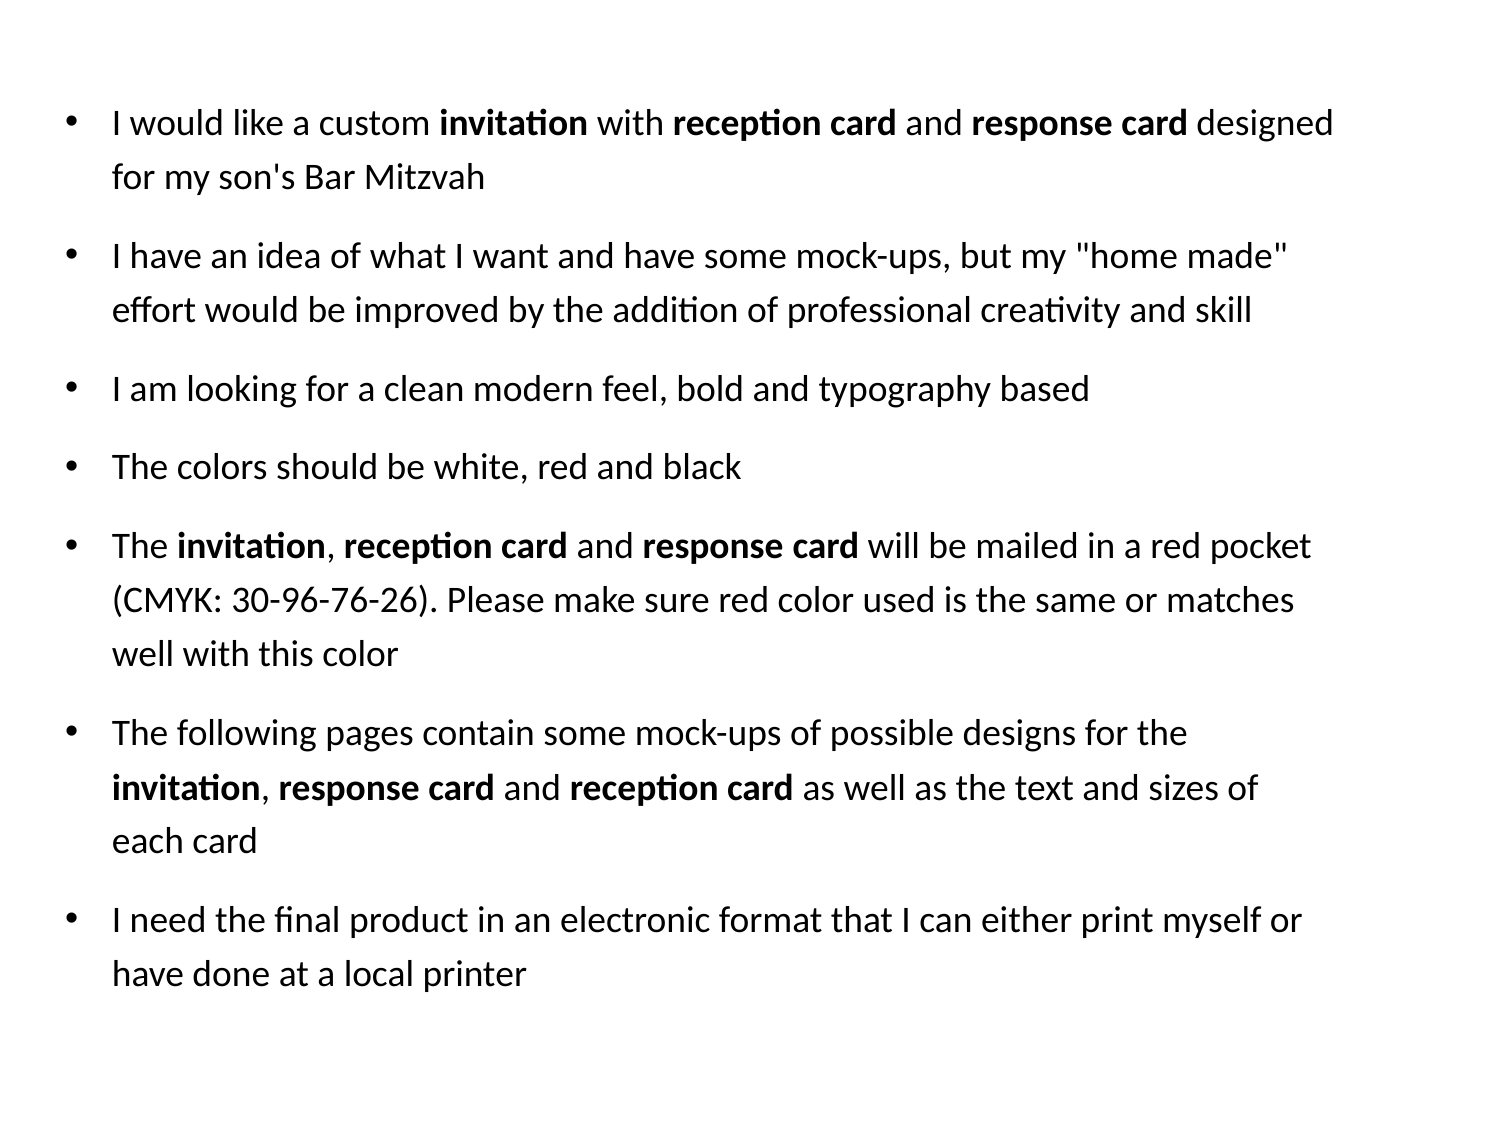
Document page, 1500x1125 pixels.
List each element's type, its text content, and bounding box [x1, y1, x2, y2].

text_box I would like a custom invitation with reception card and response card designed for my son's Bar Mitzvah I have an idea of what I want and have some mock-ups, but my "home made" effort would be improved by the addition of professional creativity and skill I am looking for a clean modern feel, bold and typography based The colors should be white, red and black The invitation, reception card and response card will be mailed in a red pocket (CMYK: 30-96-76-26). Please make sure red color used is the same or matches well with this color The following pages contain some mock-ups of possible designs for the invitation, response card and reception card as well as the text and sizes of each card I need the final product in an electronic format that I can either print myself or have done at a local printer [50, 81, 1350, 700]
